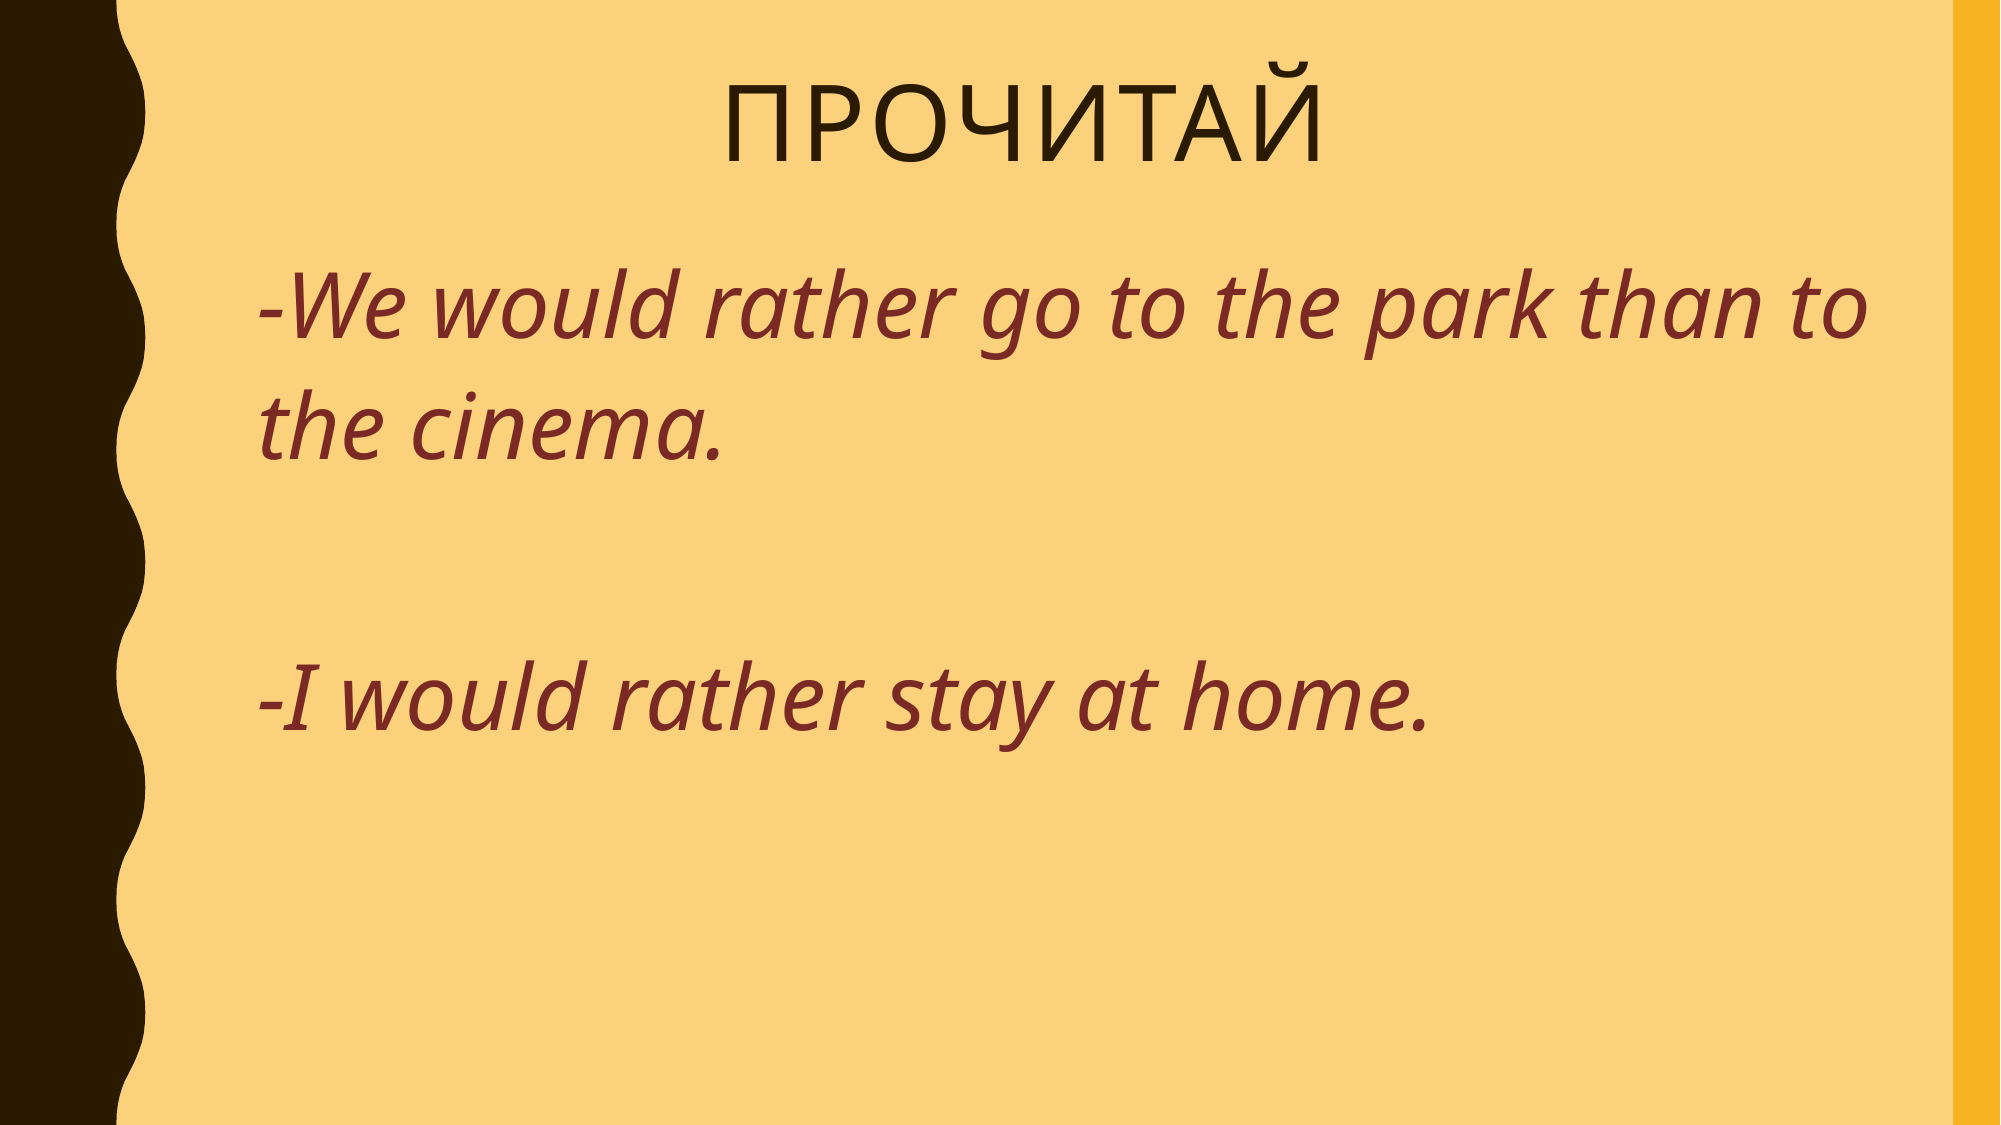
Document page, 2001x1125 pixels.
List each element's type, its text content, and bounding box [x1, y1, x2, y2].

title Прочитай [205, 62, 1875, 308]
list -We would rather go to the park than to the cinema. -I would rather stay at home. [242, 228, 1912, 984]
